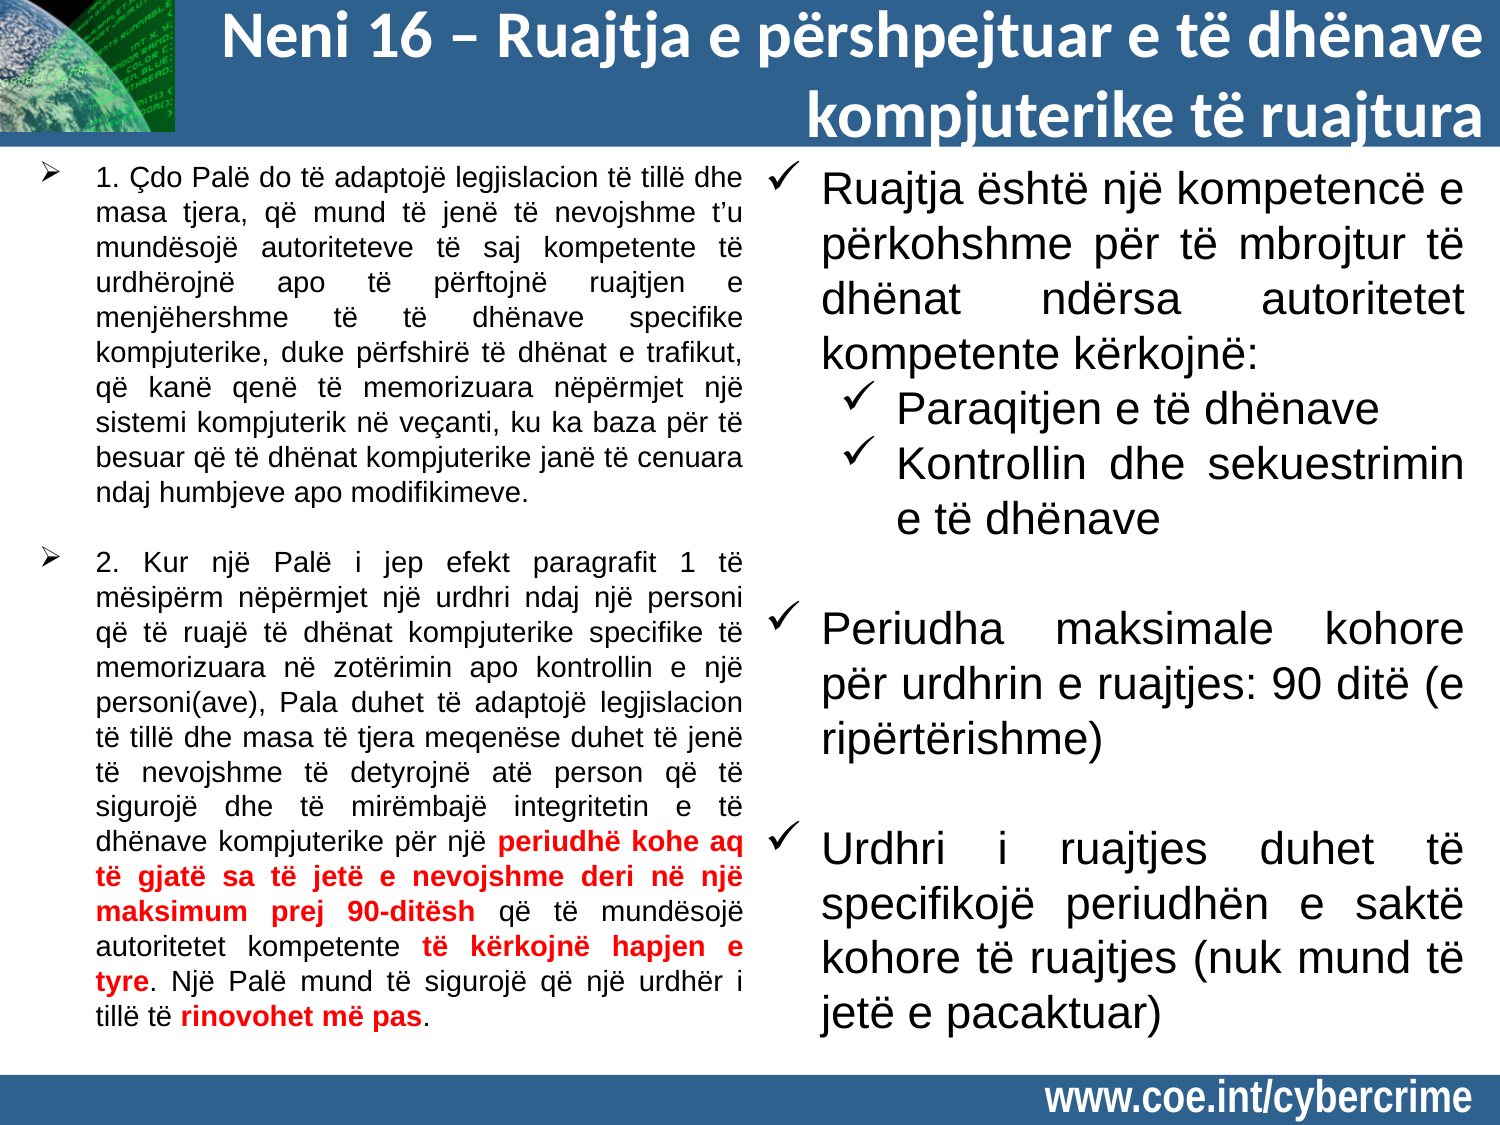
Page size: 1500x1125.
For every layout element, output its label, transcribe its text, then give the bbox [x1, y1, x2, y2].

text_box 1. Çdo Palë do të adaptojë legjislacion të tillë dhe masa tjera, që mund të jenë të nevojshme t’u mundësojë autoriteteve të saj kompetente të urdhërojnë apo të përftojnë ruajtjen e menjëhershme të të dhënave specifike kompjuterike, duke përfshirë të dhënat e trafikut, që kanë qenë të memorizuara nëpërmjet një sistemi kompjuterik në veçanti, ku ka baza për të besuar që të dhënat kompjuterike janë të cenuara ndaj humbjeve apo modifikimeve. 2. Kur një Palë i jep efekt paragrafit 1 të mësipërm nëpërmjet një urdhri ndaj një personi që të ruajë të dhënat kompjuterike specifike të memorizuara në zotërimin apo kontrollin e një personi(ave), Pala duhet të adaptojë legjislacion të tillë dhe masa të tjera meqenëse duhet të jenë të nevojshme të detyrojnë atë person që të sigurojë dhe të mirëmbajë integritetin e të dhënave kompjuterike për një periudhë kohe aq të gjatë sa të jetë e nevojshme deri në një maksimum prej 90-ditësh që të mundësojë autoritetet kompetente të kërkojnë hapjen e tyre. Një Palë mund të sigurojë që një urdhër i tillë të rinovohet më pas. [24, 151, 749, 1040]
text_box [0, 1073, 1030, 1125]
text_box www.coe.int/cybercrime [1030, 1059, 1500, 1125]
text_box Neni 16 – Ruajtja e përshpejtuar e të dhënave kompjuterike të ruajtura [0, 0, 1500, 149]
text_box Ruajtja është një kompetencë e përkohshme për të mbrojtur të dhënat ndërsa autoritetet kompetente kërkojnë: Paraqitjen e të dhënave Kontrollin dhe sekuestrimin e të dhënave Periudha maksimale kohore për urdhrin e ruajtjes: 90 ditë (e ripërtërishme) Urdhri i ruajtjes duhet të specifikojë periudhën e saktë kohore të ruajtjes (nuk mund të jetë e pacaktuar) [749, 151, 1480, 1046]
picture [0, 0, 175, 132]
